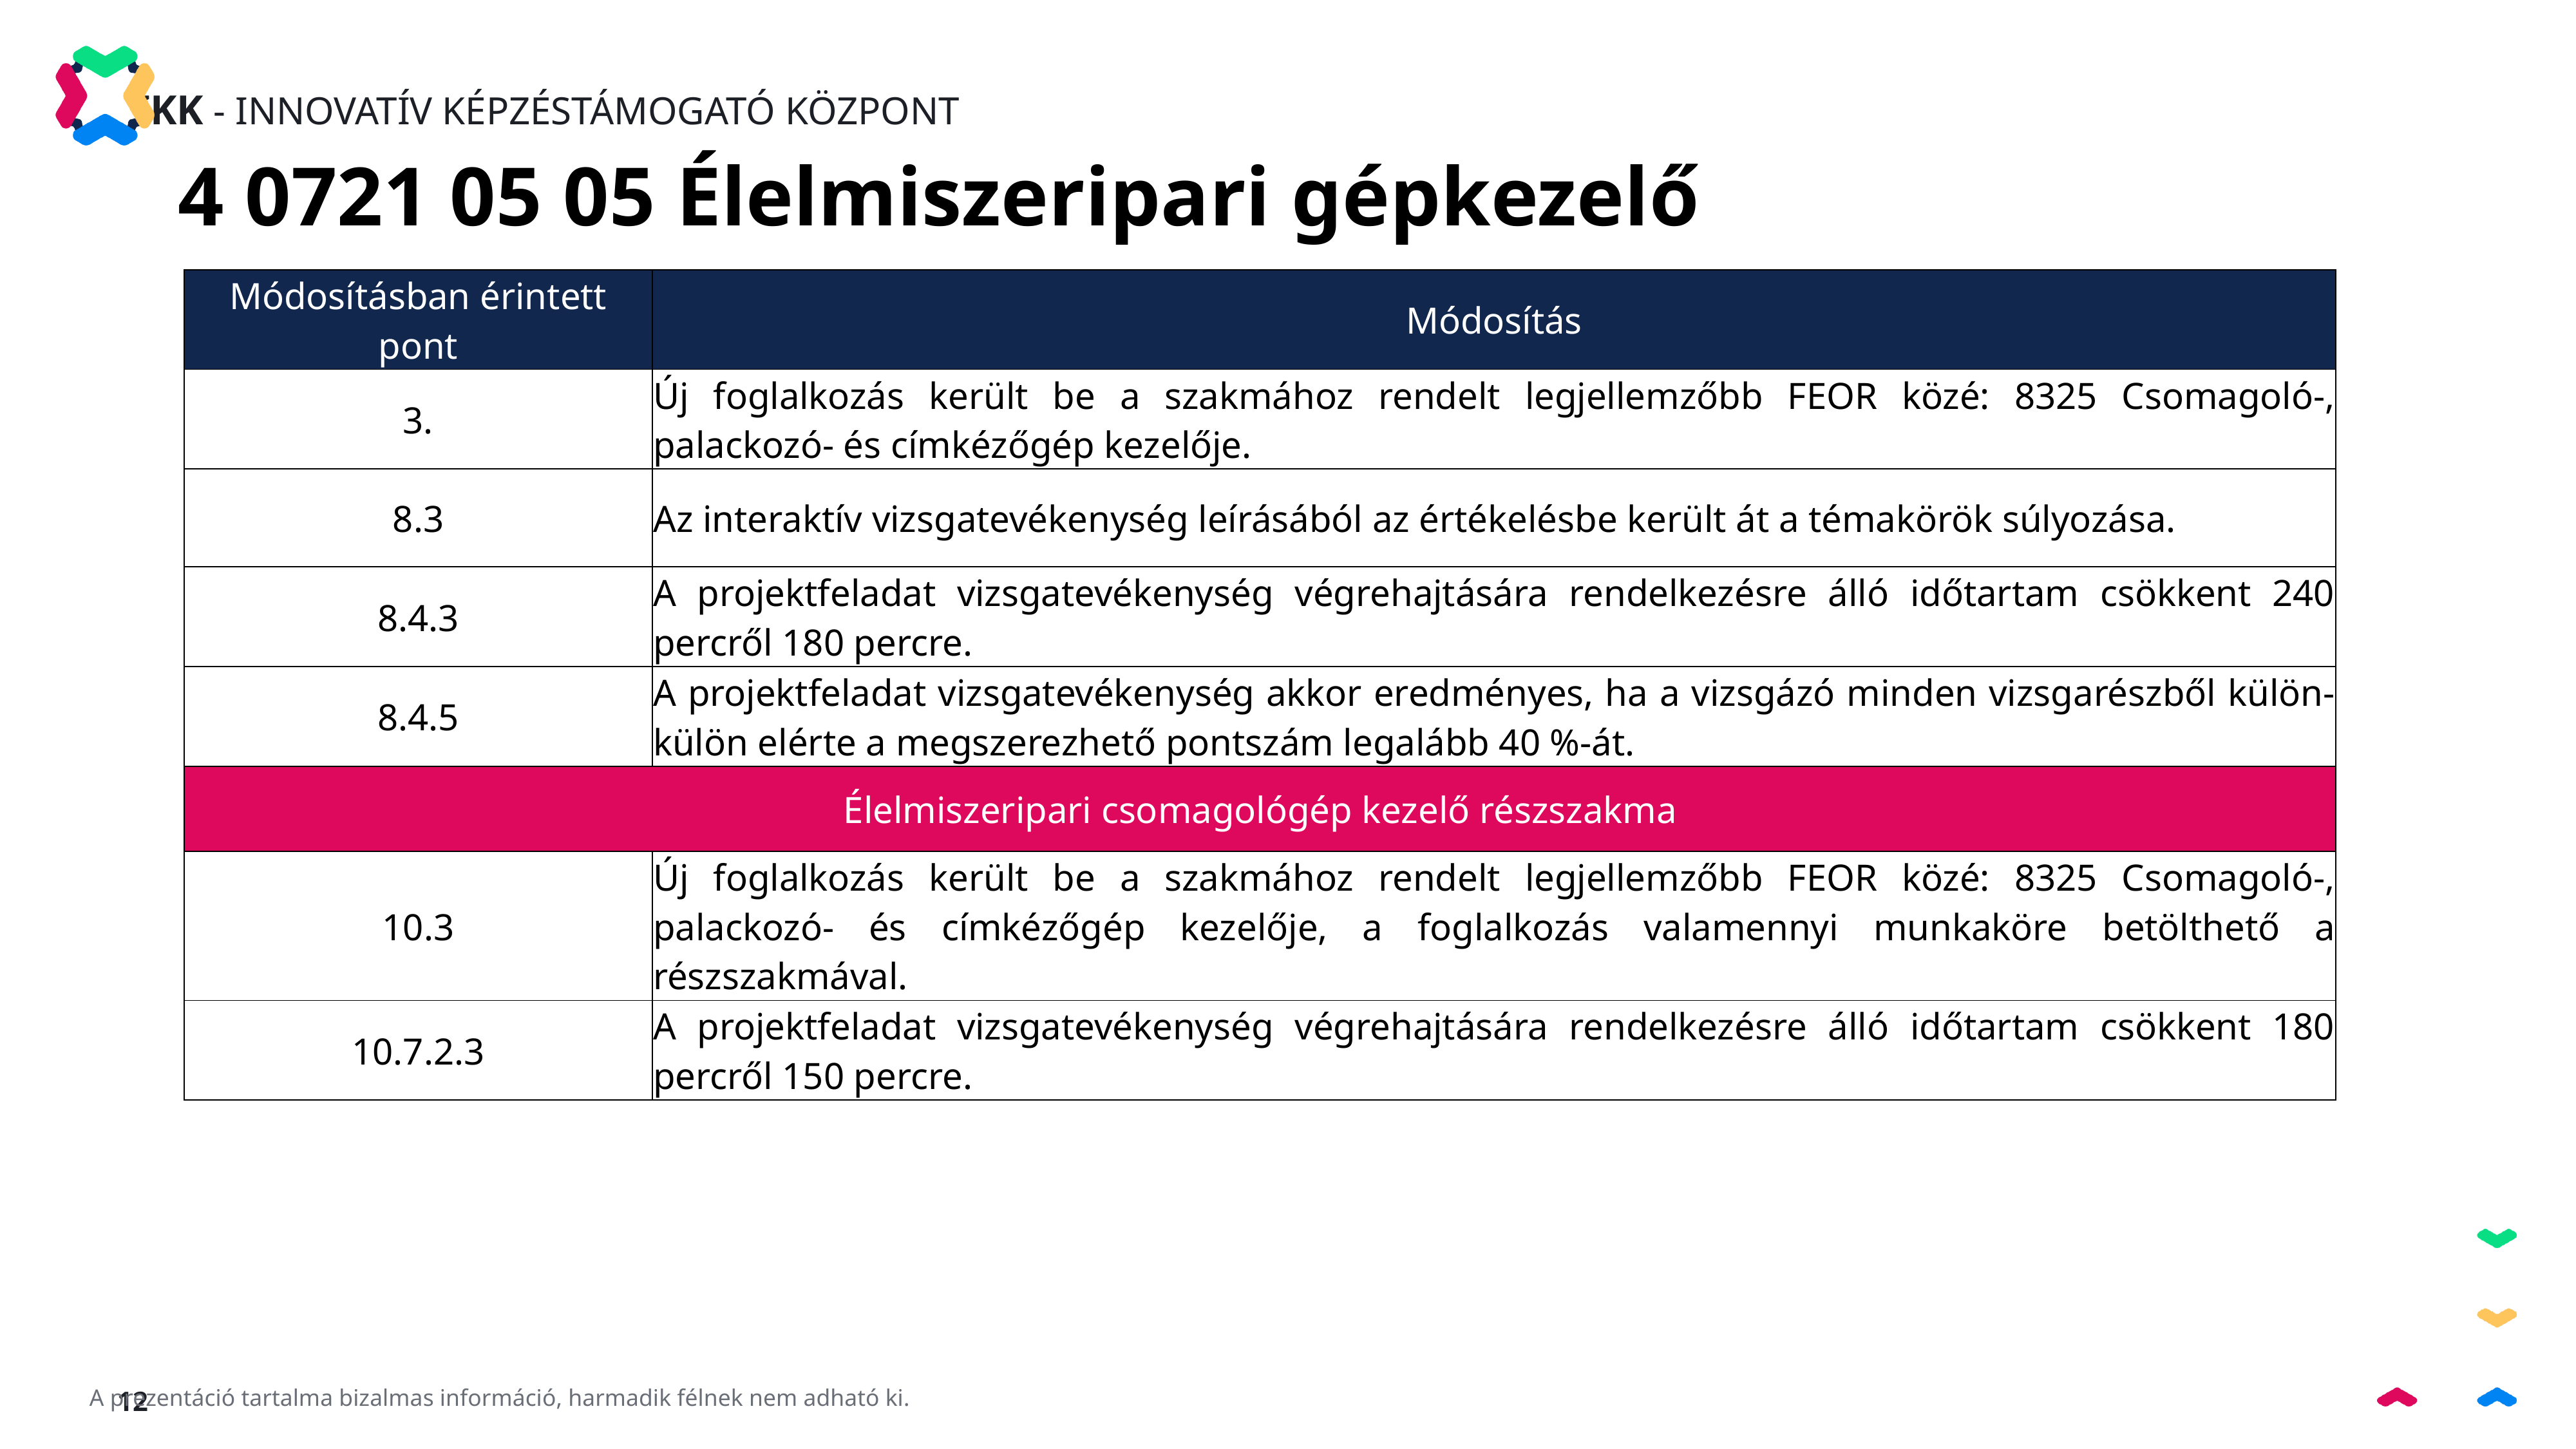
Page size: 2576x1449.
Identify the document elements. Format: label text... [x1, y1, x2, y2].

list 4 0721 05 05 Élelmiszeripari gépkezelő [178, 145, 2323, 209]
table_cell A projektfeladat vizsgatevékenység végrehajtására rendelkezésre álló időtartam csökkent 180 percről 150 percre. [653, 1001, 2335, 1099]
picture [55, 46, 155, 146]
table_cell Új foglalkozás került be a szakmához rendelt legjellemzőbb FEOR közé: 8325 Csomagoló-, palackozó- és címkézőgép kezelője, a foglalkozás valamennyi munkaköre betölthető a részszakmával. [653, 852, 2335, 1000]
table_cell 8.4.5 [185, 667, 652, 766]
table_cell A projektfeladat vizsgatevékenység végrehajtására rendelkezésre álló időtartam csökkent 240 percről 180 percre. [653, 567, 2335, 666]
table_cell 10.3 [185, 852, 652, 1000]
table_cell 8.4.3 [185, 567, 652, 666]
table_cell Új foglalkozás került be a szakmához rendelt legjellemzőbb FEOR közé: 8325 Csomagoló-, palackozó- és címkézőgép kezelője. [653, 370, 2335, 468]
table_cell Élelmiszeripari csomagológép kezelő részszakma [185, 767, 2335, 851]
table_cell Az interaktív vizsgatevékenység leírásából az értékelésbe került át a témakörök súlyozása. [653, 469, 2335, 566]
picture [2377, 1229, 2517, 1406]
table_cell A projektfeladat vizsgatevékenység akkor eredményes, ha a vizsgázó minden vizsgarészből külön-külön elérte a megszerezhető pontszám legalább 40 %-át. [653, 667, 2335, 766]
table_cell 8.3 [185, 469, 652, 566]
table_header Módosításban érintett pont [185, 270, 652, 369]
table_cell 3. [185, 370, 652, 468]
table_cell 10.7.2.3 [185, 1001, 652, 1099]
table_header Módosítás [653, 270, 2335, 369]
